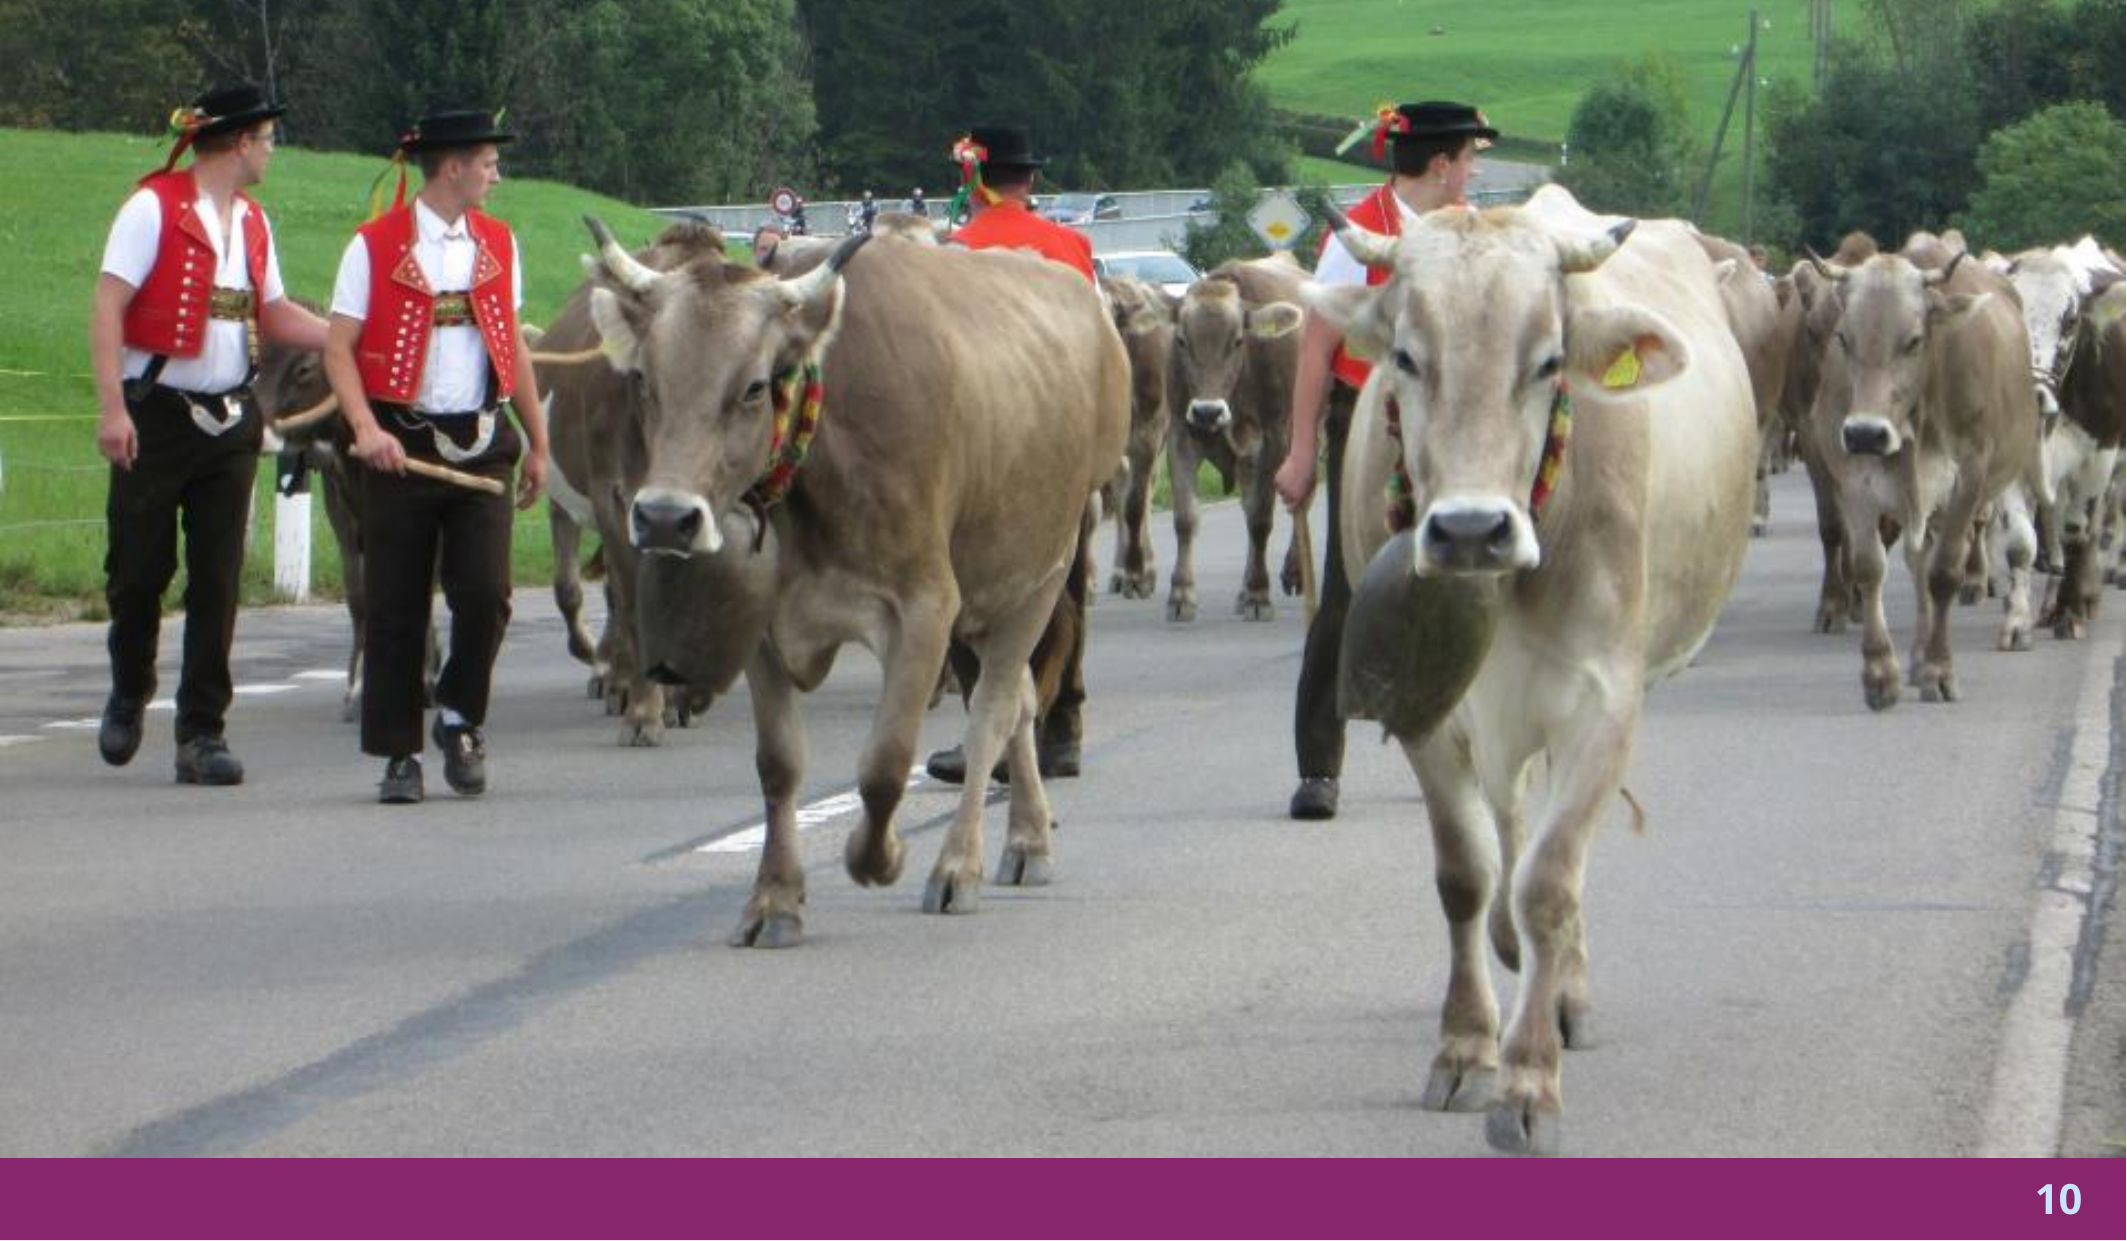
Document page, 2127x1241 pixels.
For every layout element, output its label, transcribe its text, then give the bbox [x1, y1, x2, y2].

slide_number 10 [1619, 1164, 2098, 1231]
footer [0, 1159, 2126, 1241]
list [0, 0, 2126, 1159]
